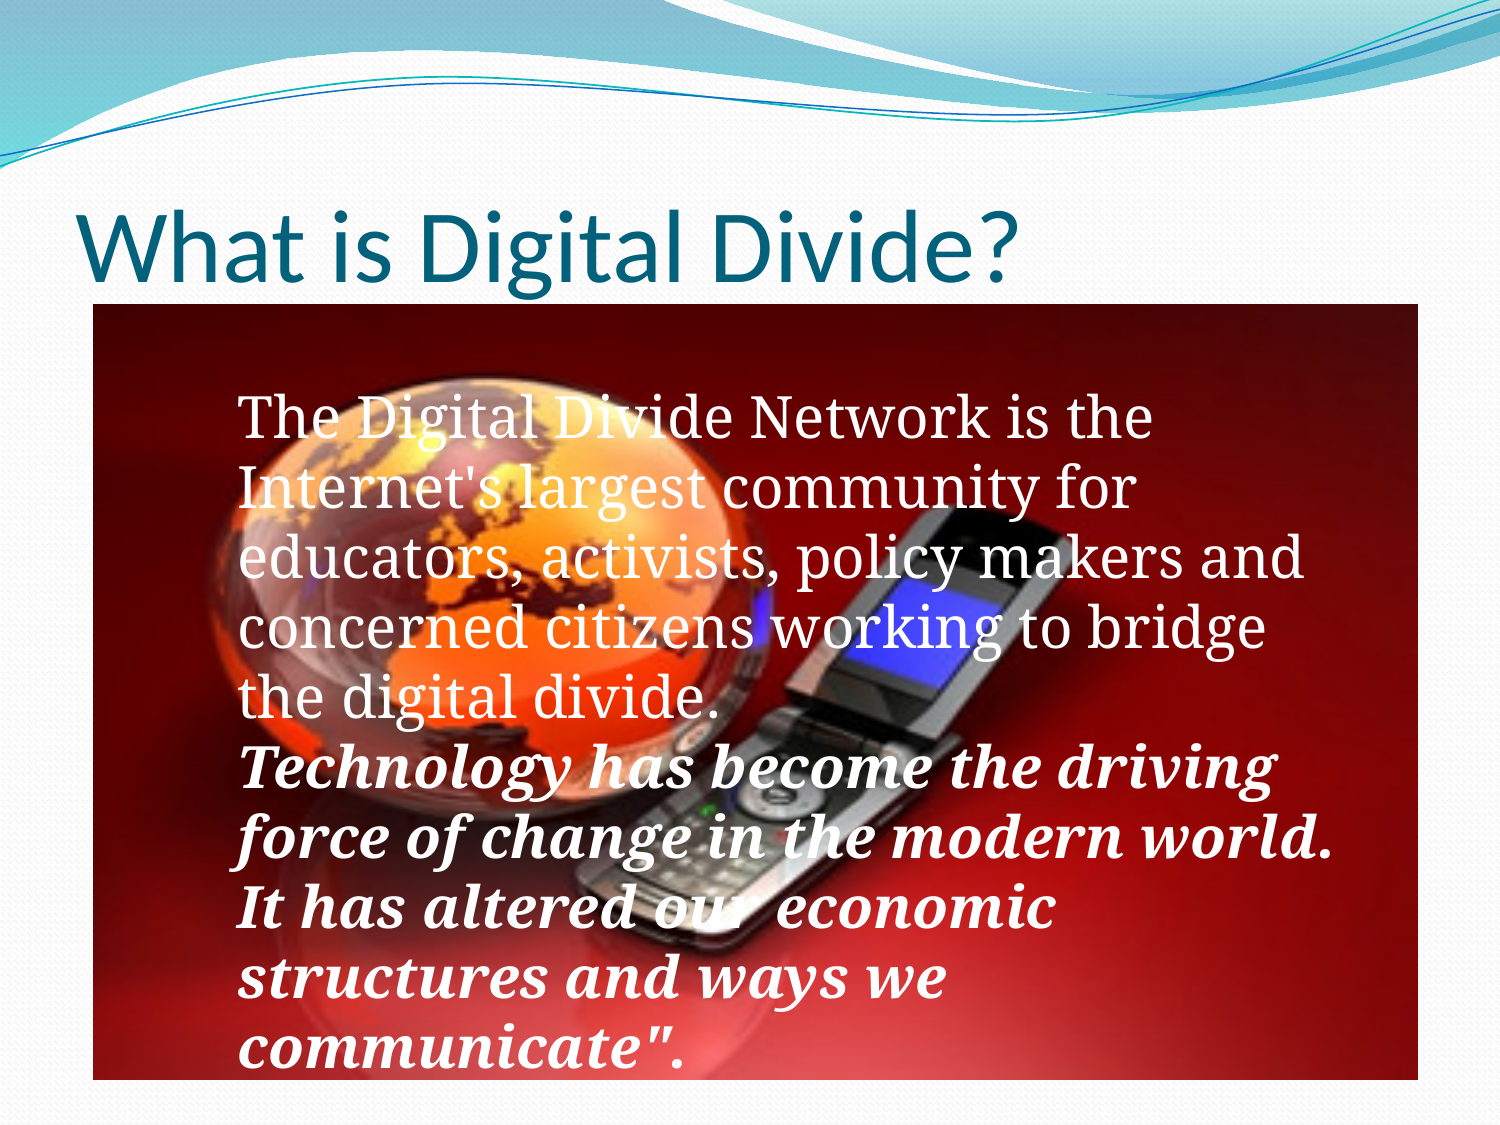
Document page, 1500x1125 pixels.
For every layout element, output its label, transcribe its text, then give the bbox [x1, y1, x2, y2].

title What is Digital Divide? [75, 115, 1425, 303]
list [93, 304, 1419, 1081]
